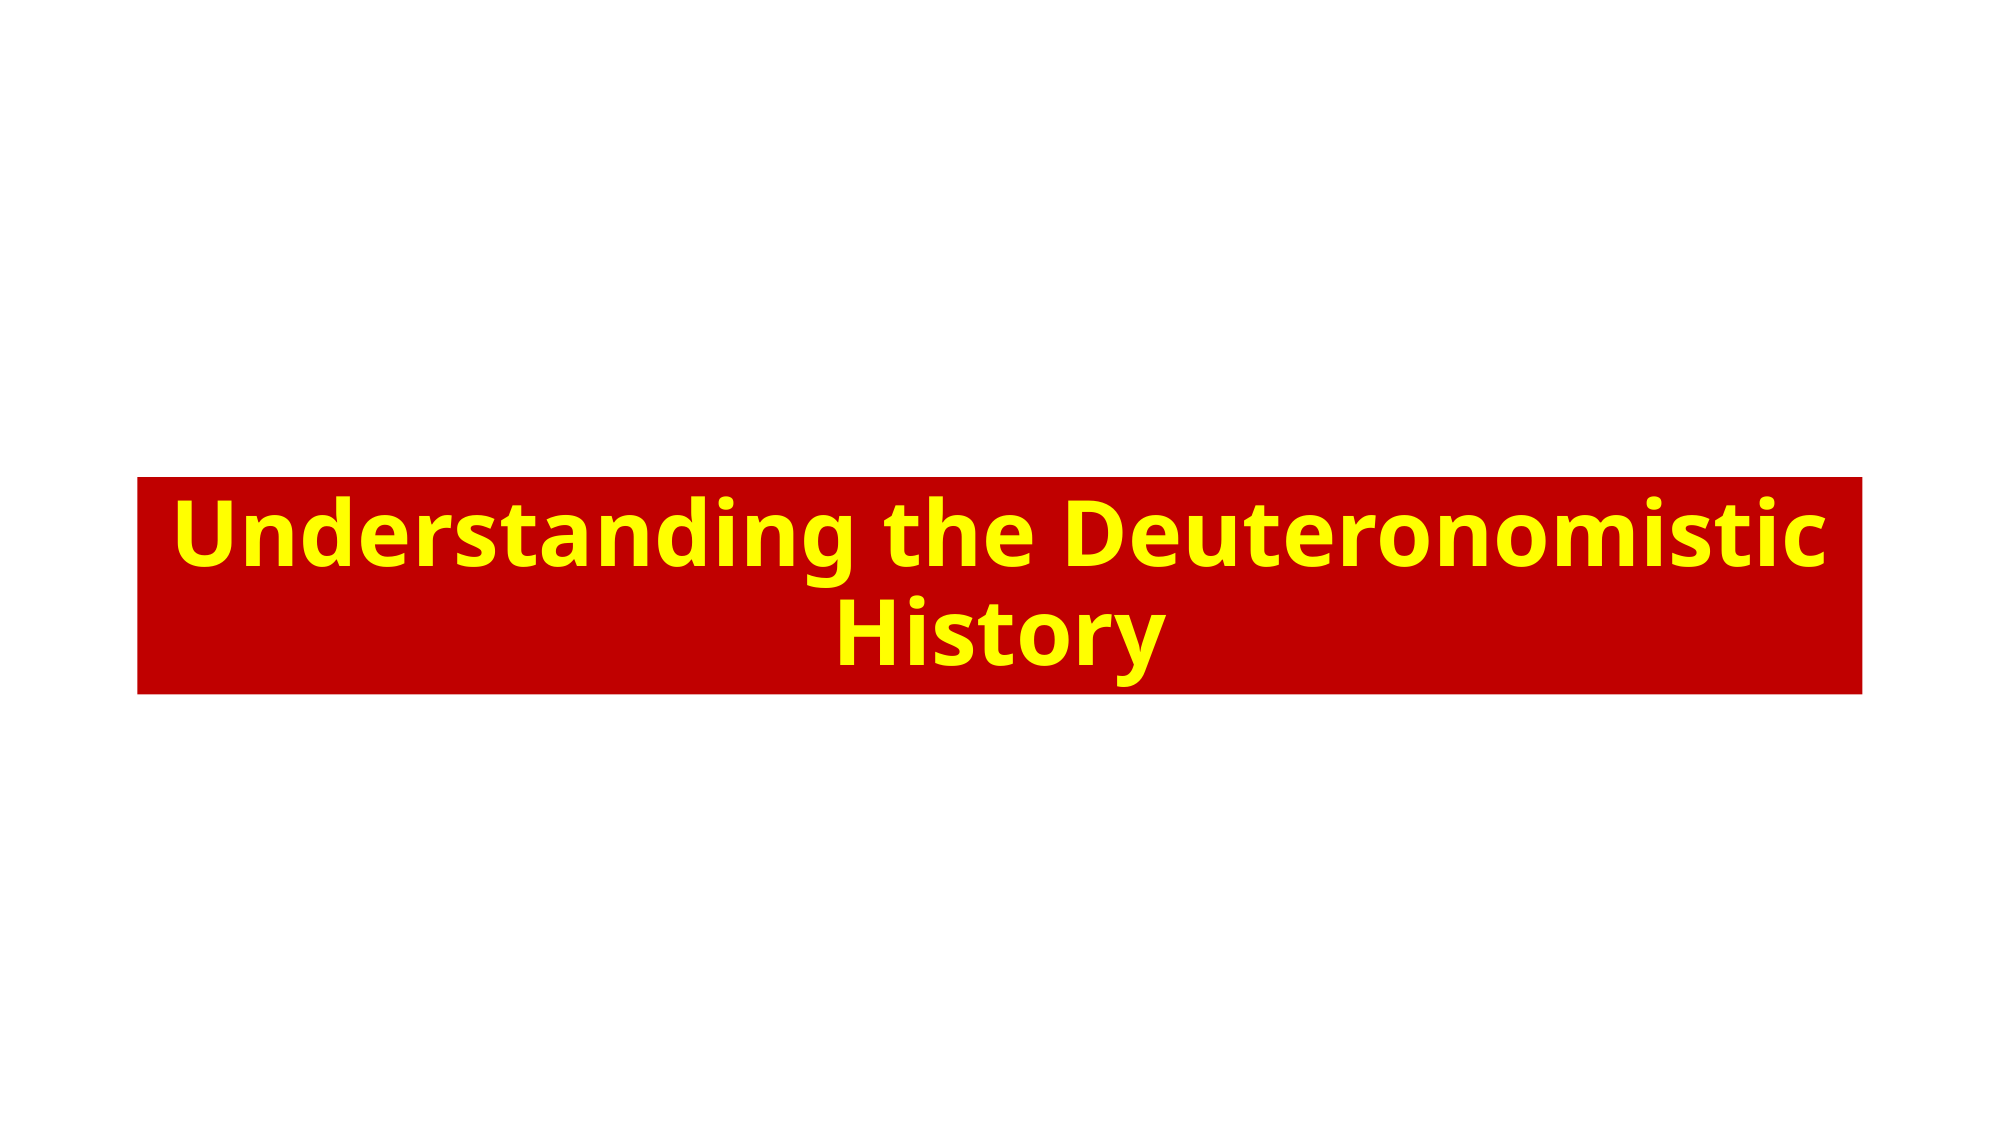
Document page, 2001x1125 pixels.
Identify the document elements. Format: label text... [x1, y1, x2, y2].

title Understanding the Deuteronomistic History [137, 477, 1863, 695]
